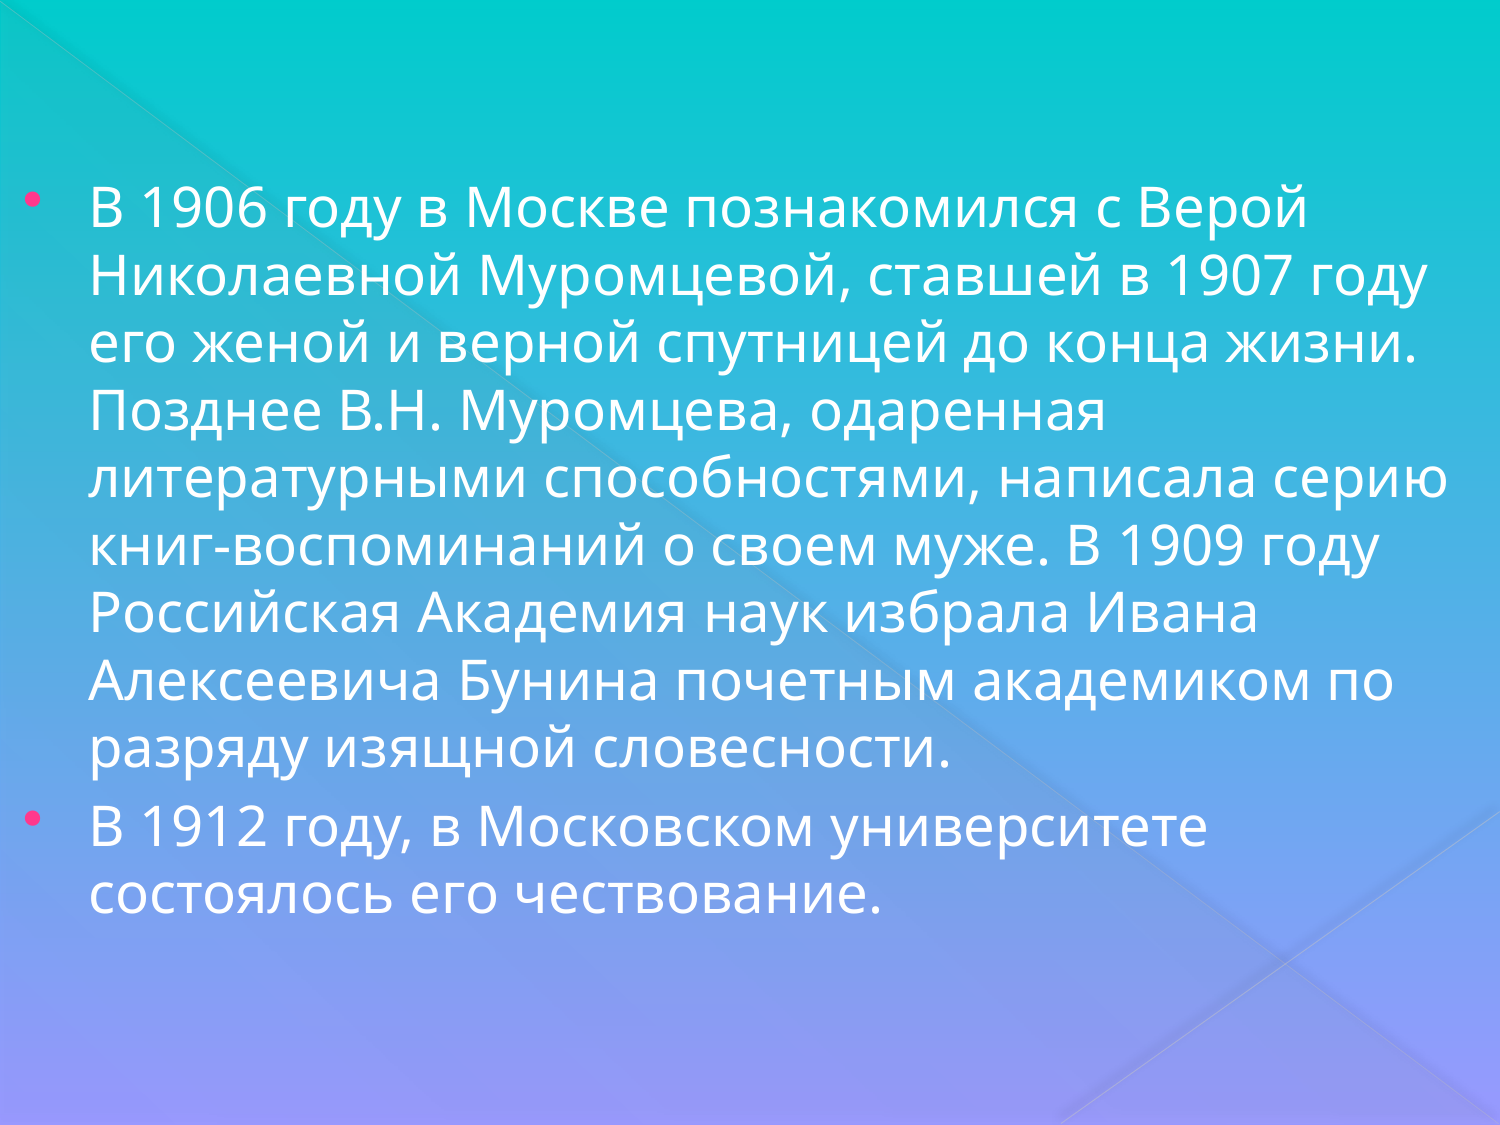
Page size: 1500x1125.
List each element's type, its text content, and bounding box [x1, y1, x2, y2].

list В 1906 году в Москве познакомился с Верой Николаевной Муромцевой, ставшей в 1907 году его женой и верной спутницей до конца жизни. Позднее В.Н. Муромцева, одаренная литературными способностями, написала серию книг-воспоминаний о своем муже. В 1909 году Российская Академия наук избрала Ивана Алексеевича Бунина почетным академиком по разряду изящной словесности. В 1912 году, в Московском университете состоялось его чествование. [0, 164, 1500, 1125]
